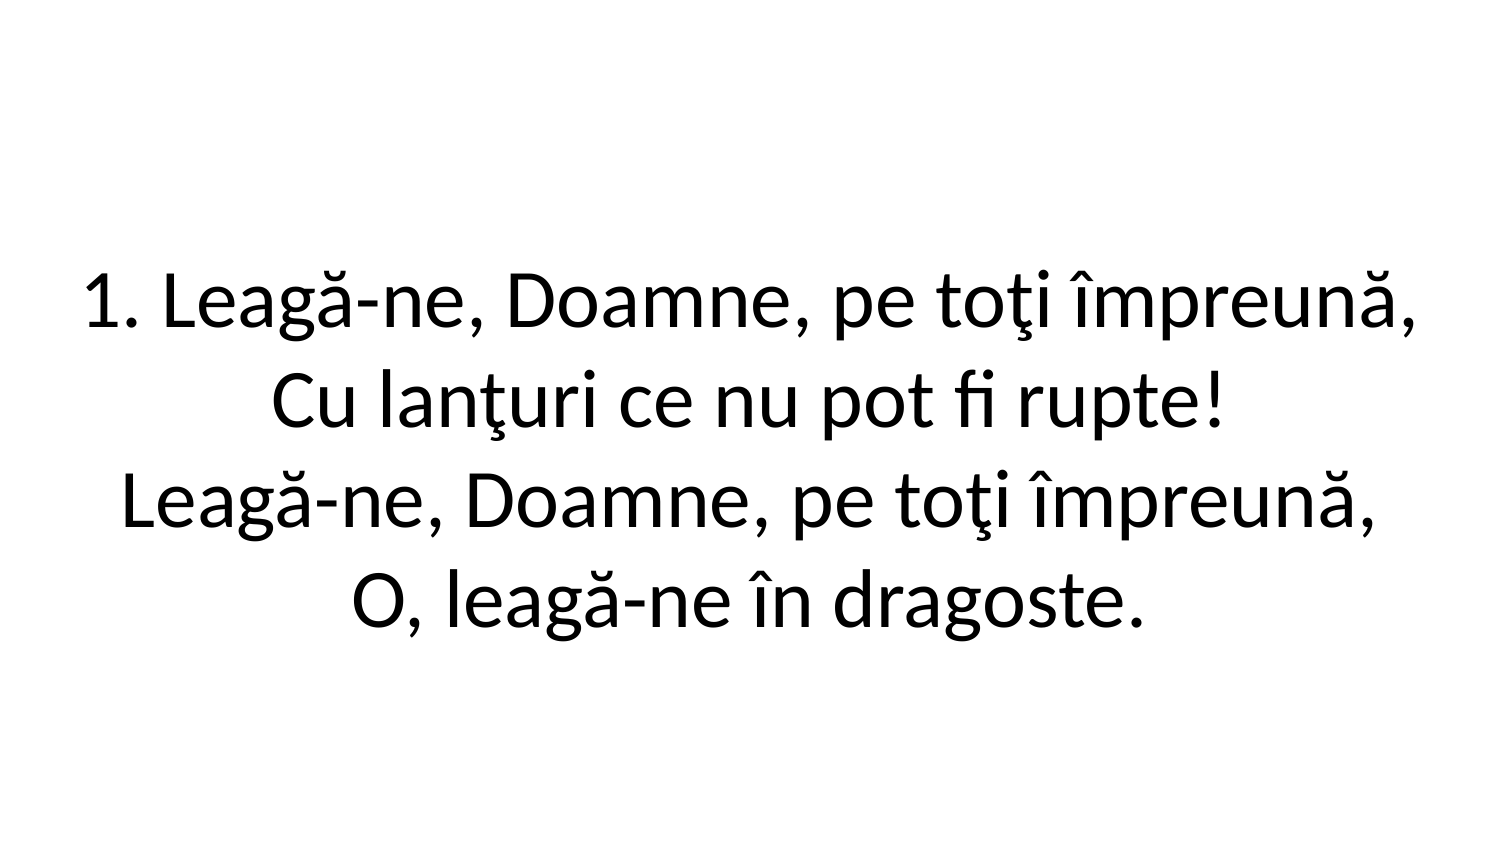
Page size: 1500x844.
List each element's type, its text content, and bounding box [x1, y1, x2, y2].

text_box 1. Leagă-ne, Doamne, pe toţi împreună, Cu lanţuri ce nu pot fi rupte! Leagă-ne, Doamne, pe toţi împreună, O, leagă-ne în dragoste. [64, 192, 1436, 652]
